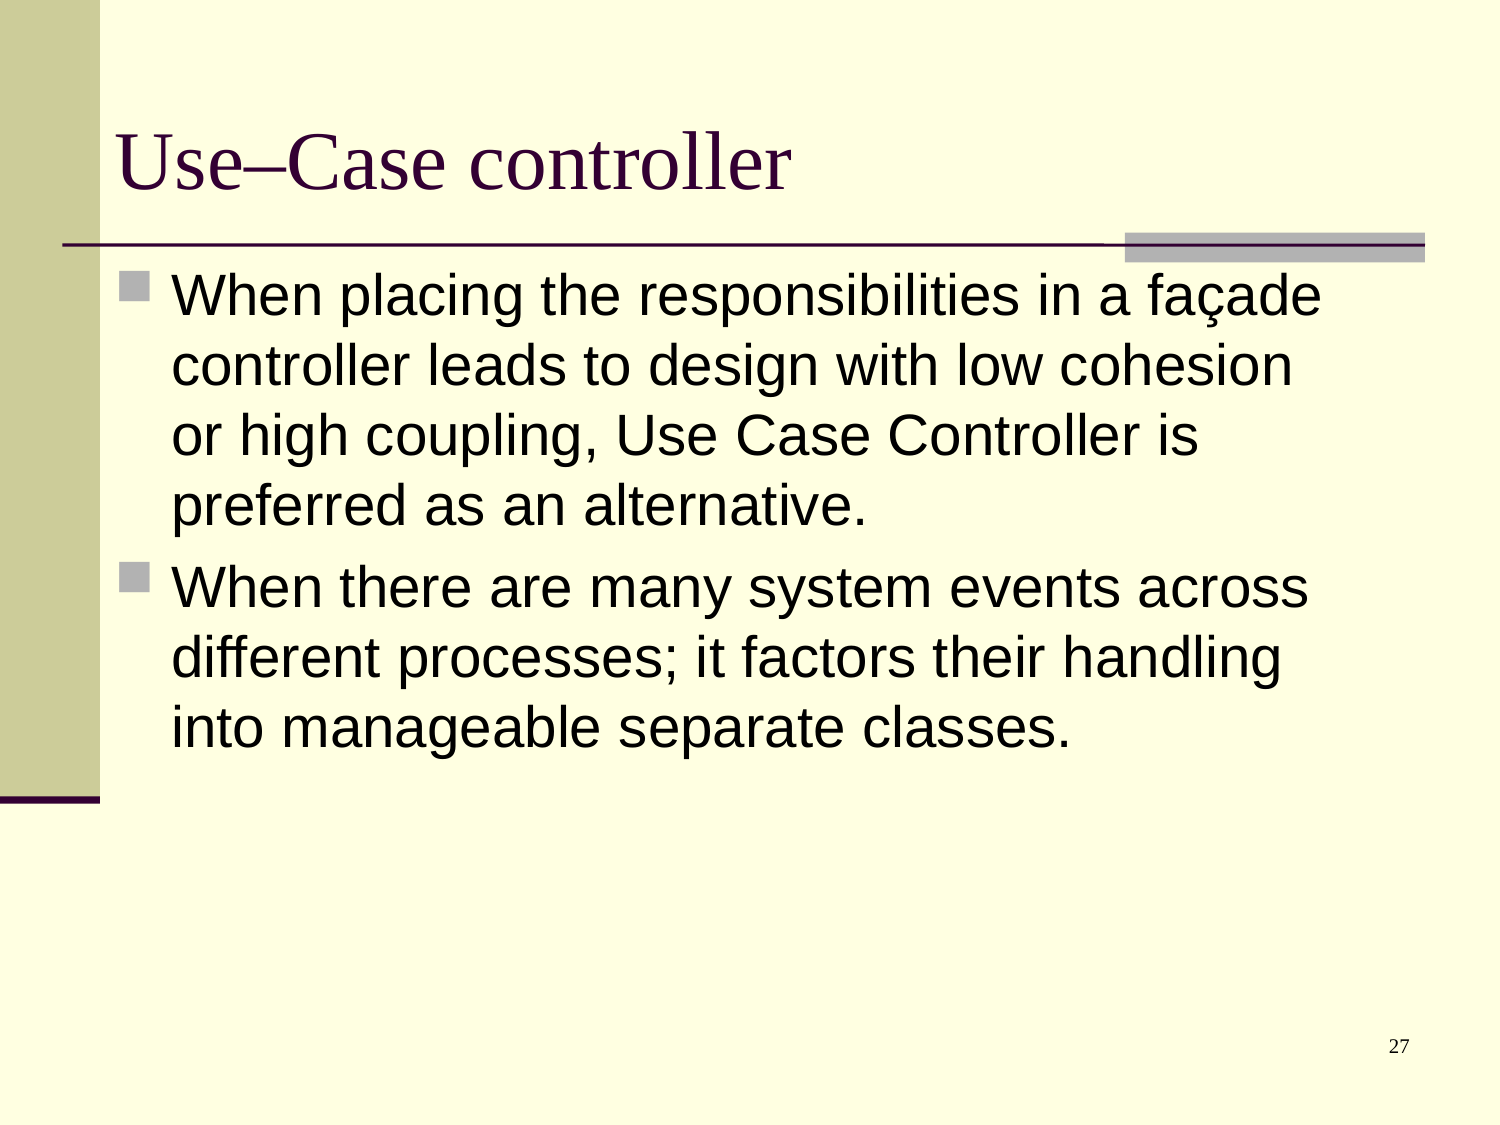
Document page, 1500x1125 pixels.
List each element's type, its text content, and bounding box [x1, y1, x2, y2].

list When placing the responsibilities in a façade controller leads to design with low cohesion or high coupling, Use Case Controller is preferred as an alternative. When there are many system events across different processes; it factors their handling into manageable separate classes. [99, 249, 1376, 994]
title Use–Case controller [99, 62, 1376, 249]
slide_number 27 [1112, 1024, 1426, 1101]
